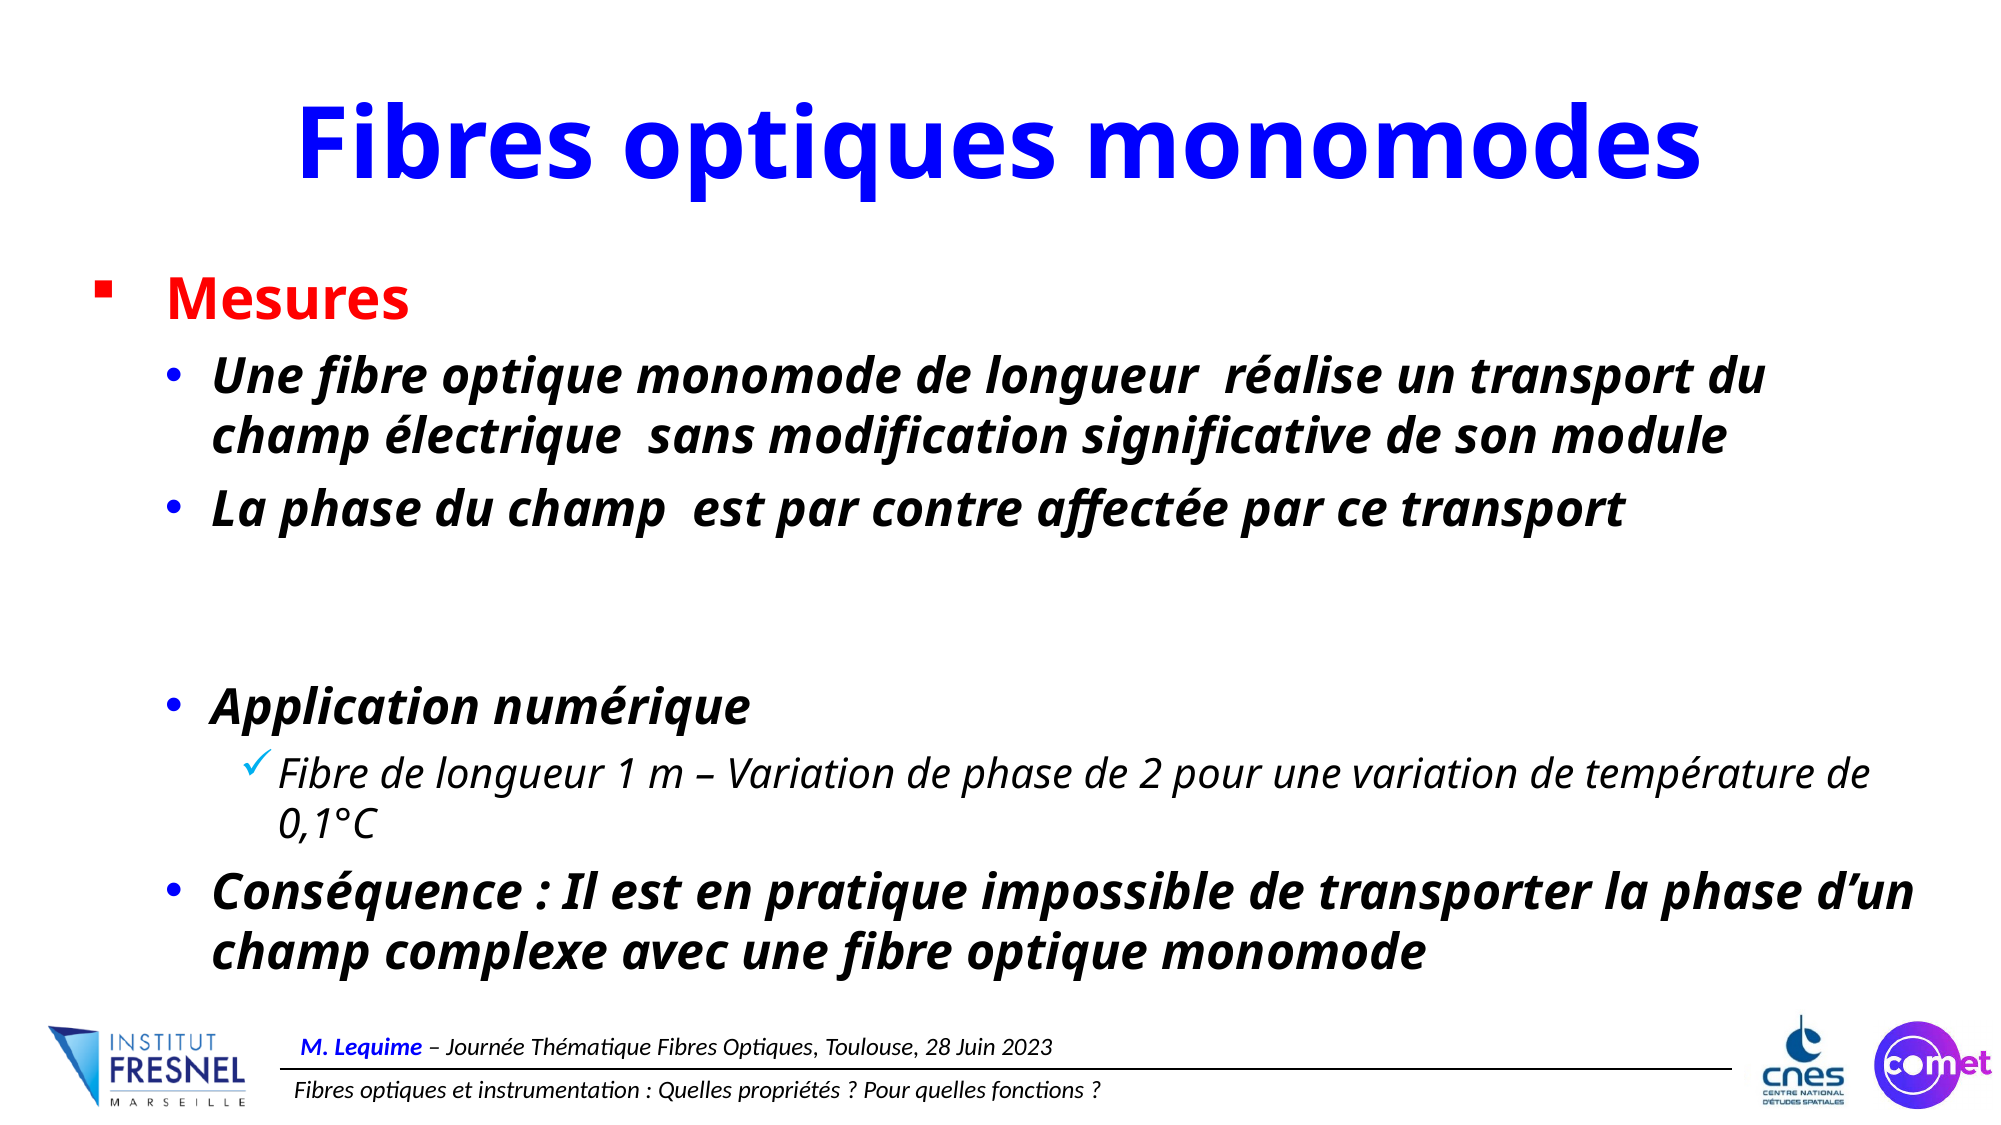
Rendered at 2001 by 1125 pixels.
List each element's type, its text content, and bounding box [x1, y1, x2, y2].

picture [43, 1021, 250, 1111]
title Fibres optiques monomodes [99, 45, 1900, 233]
picture [1873, 1020, 1993, 1110]
picture [1744, 1009, 1857, 1122]
